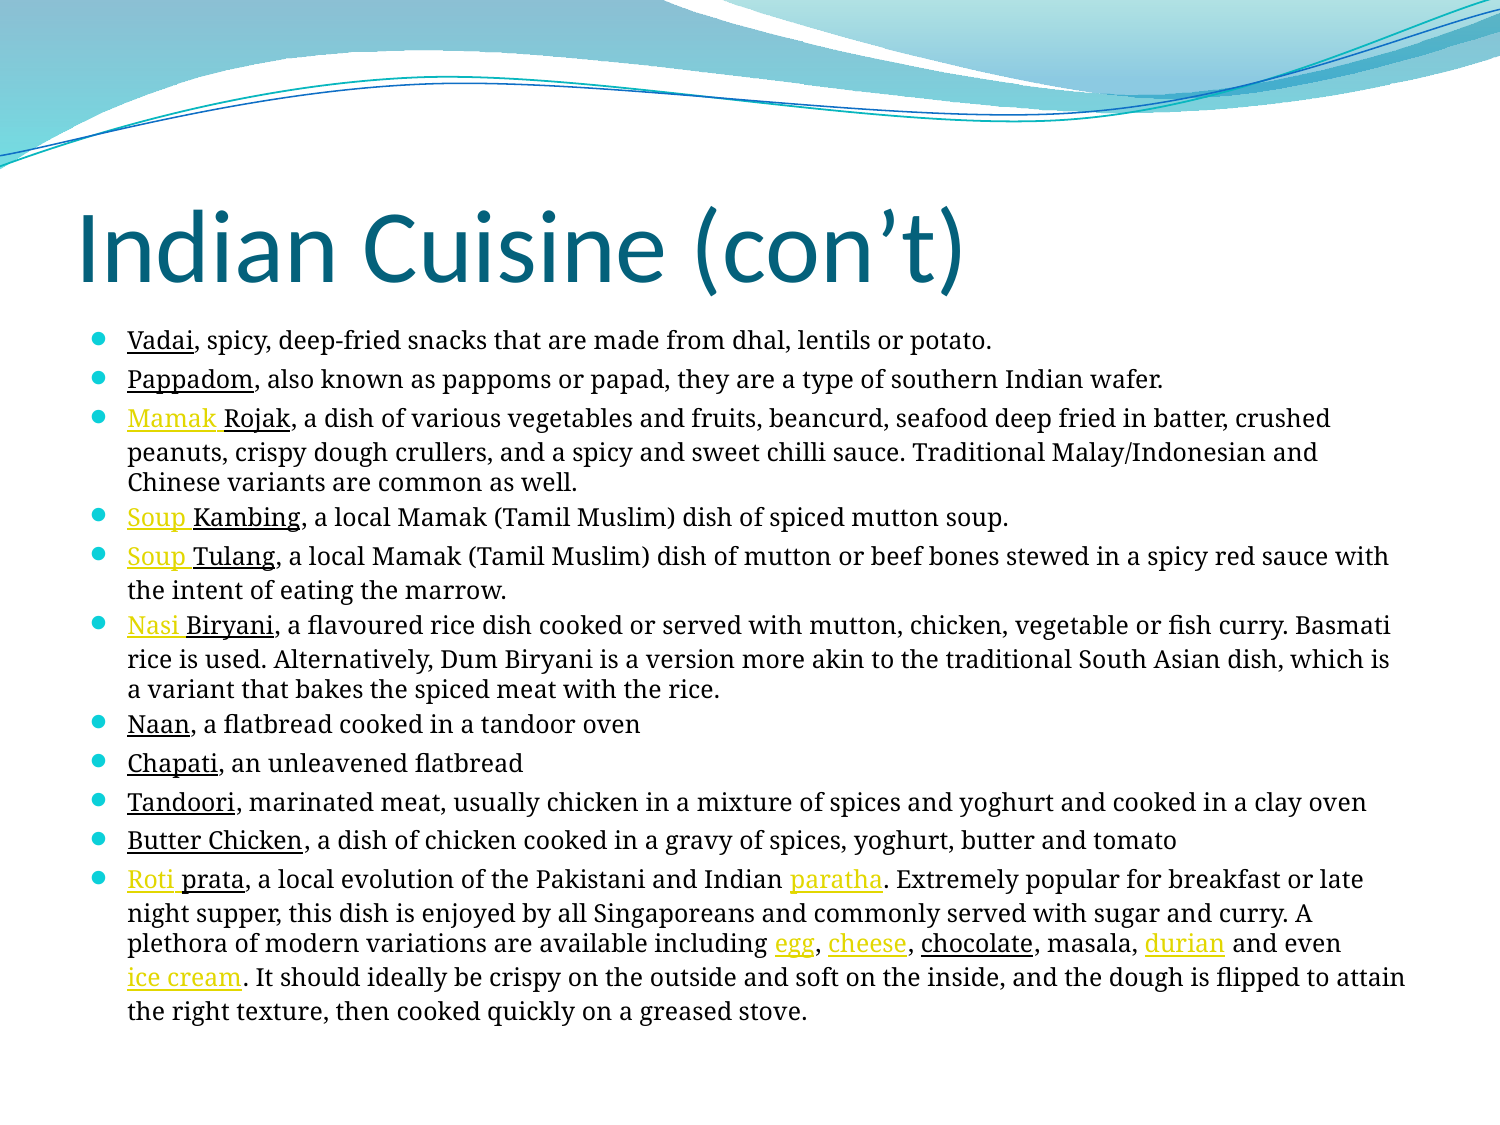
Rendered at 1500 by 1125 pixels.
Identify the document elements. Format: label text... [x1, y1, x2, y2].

list Vadai, spicy, deep-fried snacks that are made from dhal, lentils or potato. Pappadom, also known as pappoms or papad, they are a type of southern Indian wafer. Mamak Rojak, a dish of various vegetables and fruits, beancurd, seafood deep fried in batter, crushed peanuts, crispy dough crullers, and a spicy and sweet chilli sauce. Traditional Malay/Indonesian and Chinese variants are common as well. Soup Kambing, a local Mamak (Tamil Muslim) dish of spiced mutton soup. Soup Tulang, a local Mamak (Tamil Muslim) dish of mutton or beef bones stewed in a spicy red sauce with the intent of eating the marrow. Nasi Biryani, a flavoured rice dish cooked or served with mutton, chicken, vegetable or fish curry. Basmati rice is used. Alternatively, Dum Biryani is a version more akin to the traditional South Asian dish, which is a variant that bakes the spiced meat with the rice. Naan, a flatbread cooked in a tandoor oven Chapati, an unleavened flatbread Tandoori, marinated meat, usually chicken in a mixture of spices and yoghurt and cooked in a clay oven Butter Chicken, a dish of chicken cooked in a gravy of spices, yoghurt, butter and tomato Roti prata, a local evolution of the Pakistani and Indian paratha. Extremely popular for breakfast or late night supper, this dish is enjoyed by all Singaporeans and commonly served with sugar and curry. A plethora of modern variations are available including egg, cheese, chocolate, masala, durian and even ice cream. It should ideally be crispy on the outside and soft on the inside, and the dough is flipped to attain the right texture, then cooked quickly on a greased stove. [75, 317, 1425, 1038]
title Indian Cuisine (con’t) [75, 115, 1425, 303]
